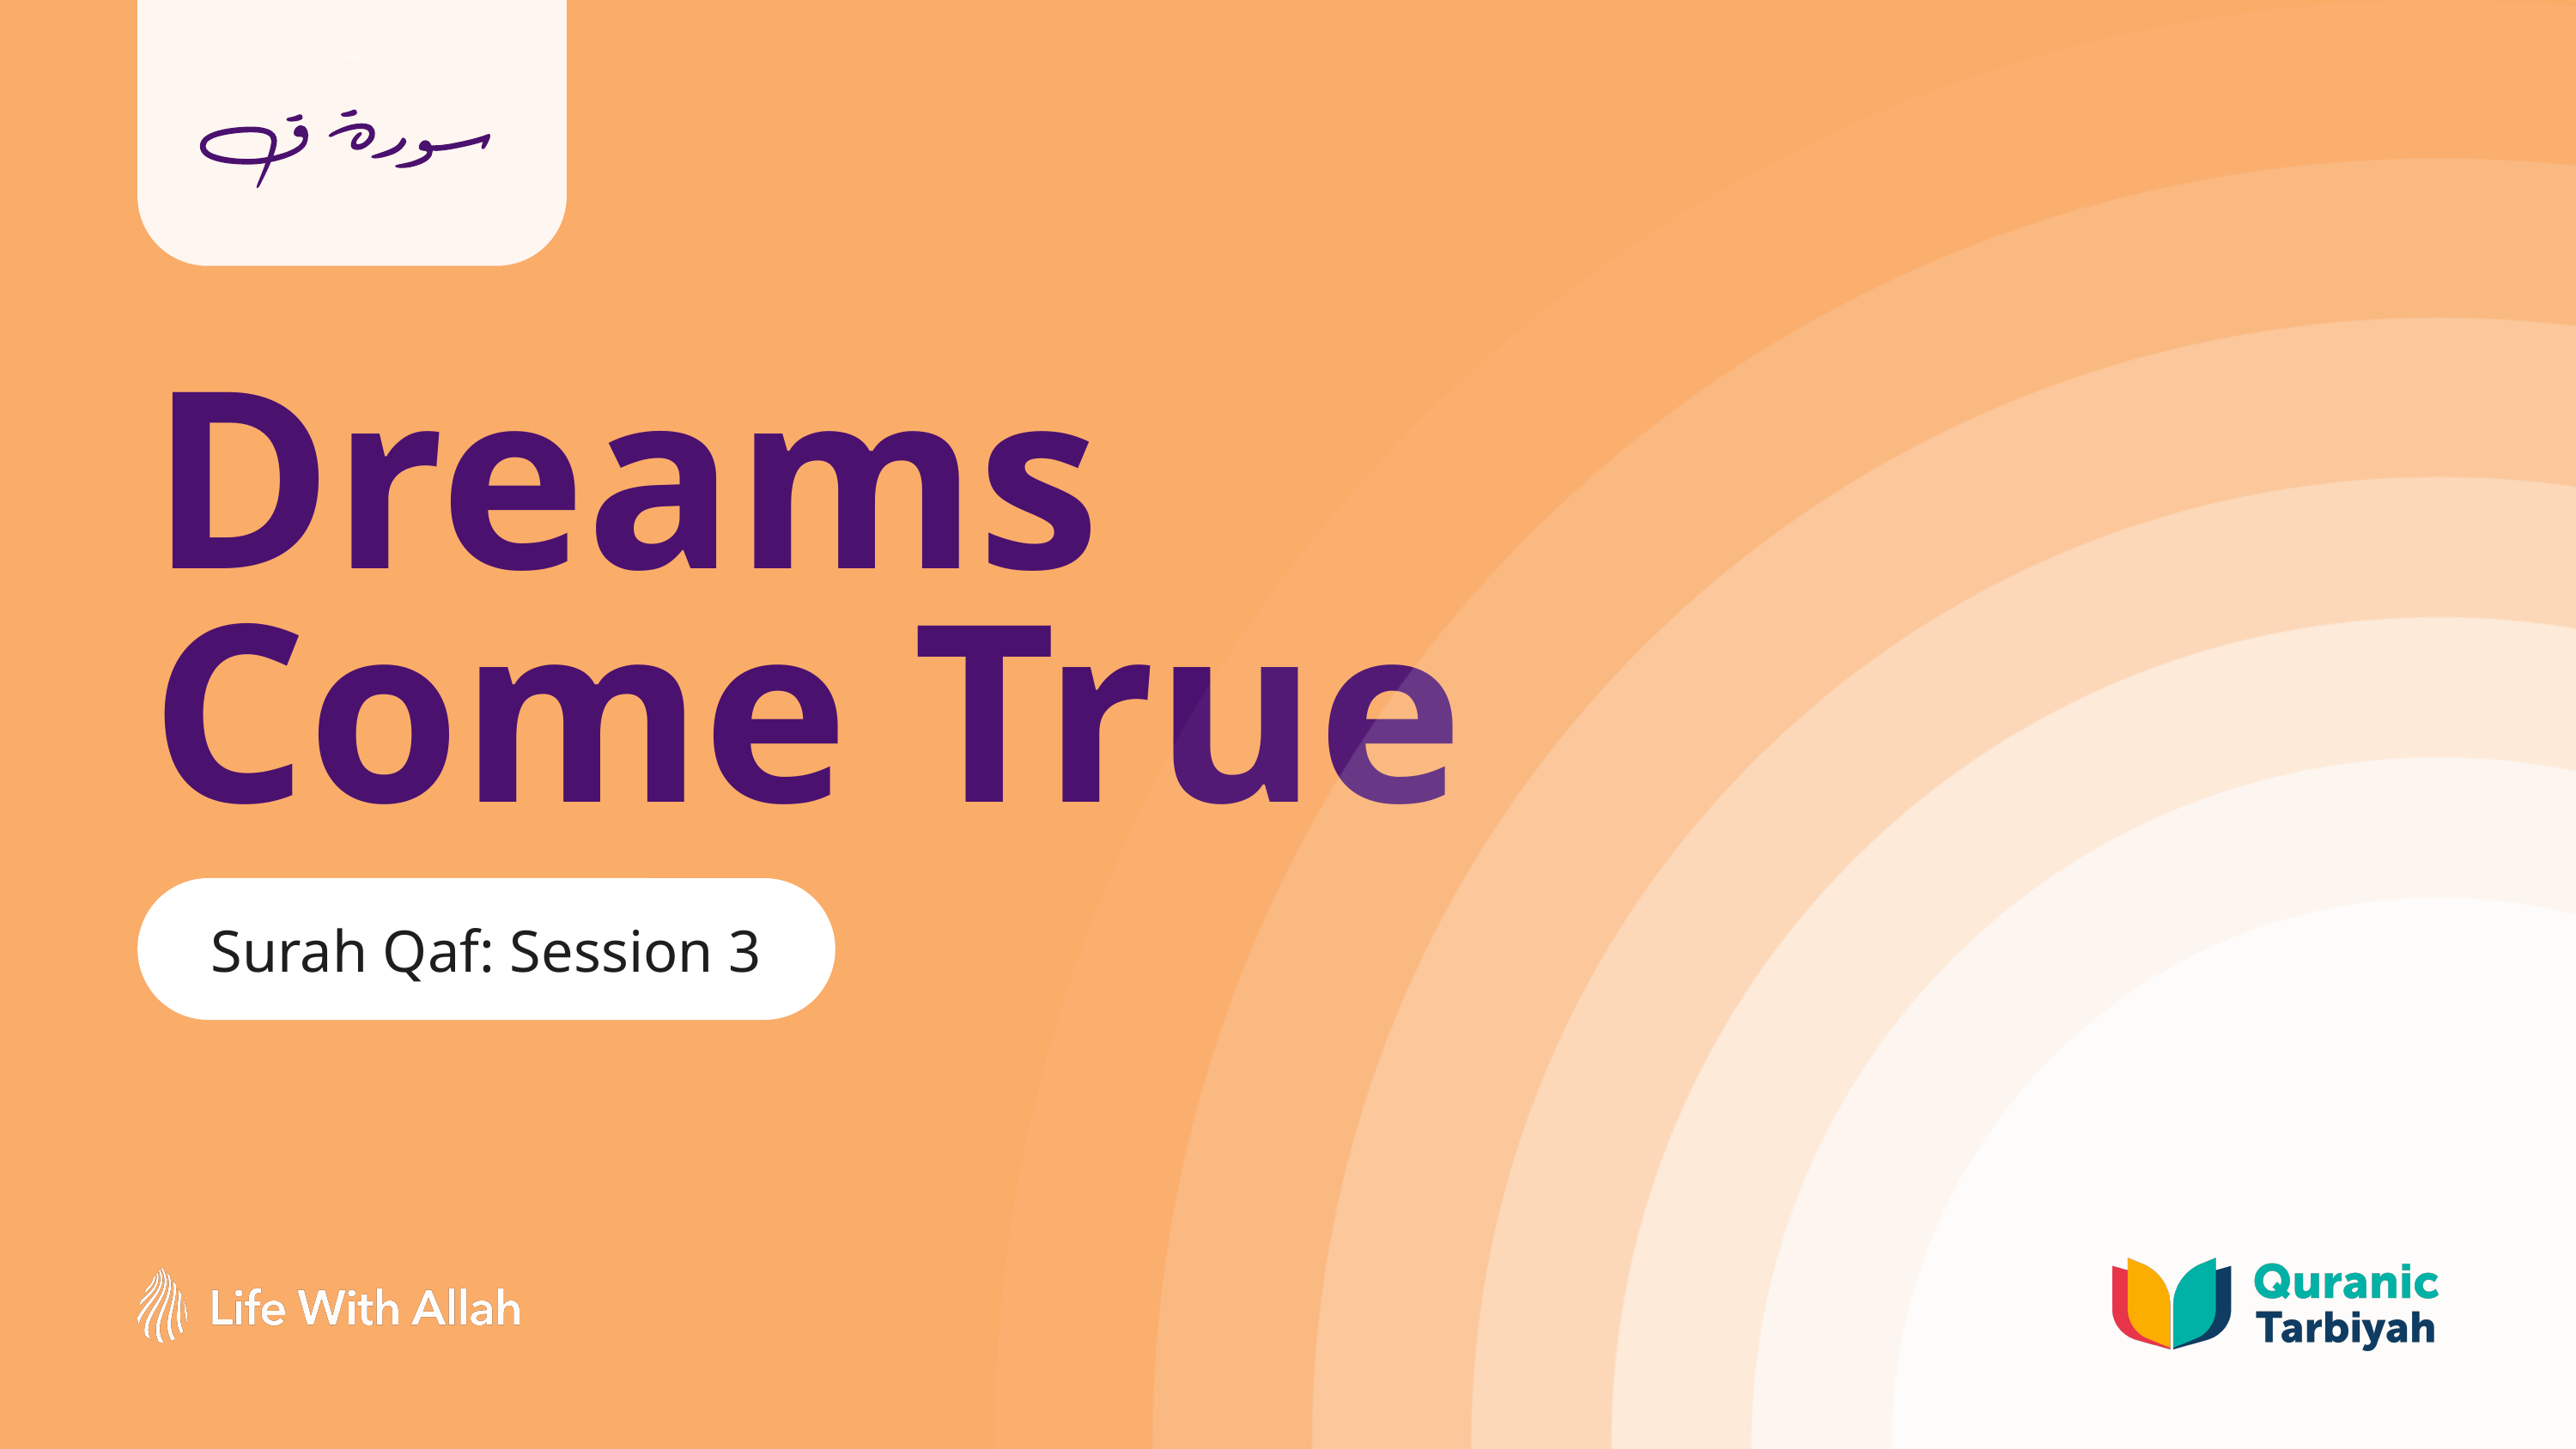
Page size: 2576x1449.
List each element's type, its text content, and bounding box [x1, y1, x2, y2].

picture [137, 1266, 519, 1343]
text_box [197, 112, 310, 191]
text_box Dreams [137, 315, 988, 549]
text_box [369, 136, 409, 161]
text_box [393, 131, 493, 170]
picture [993, 0, 2576, 1449]
text_box [326, 121, 377, 152]
text_box Surah Qaf: Session 3 [136, 876, 837, 1022]
text_box [339, 107, 359, 119]
text_box Come True [137, 549, 988, 858]
text_box سورة [136, 0, 569, 268]
